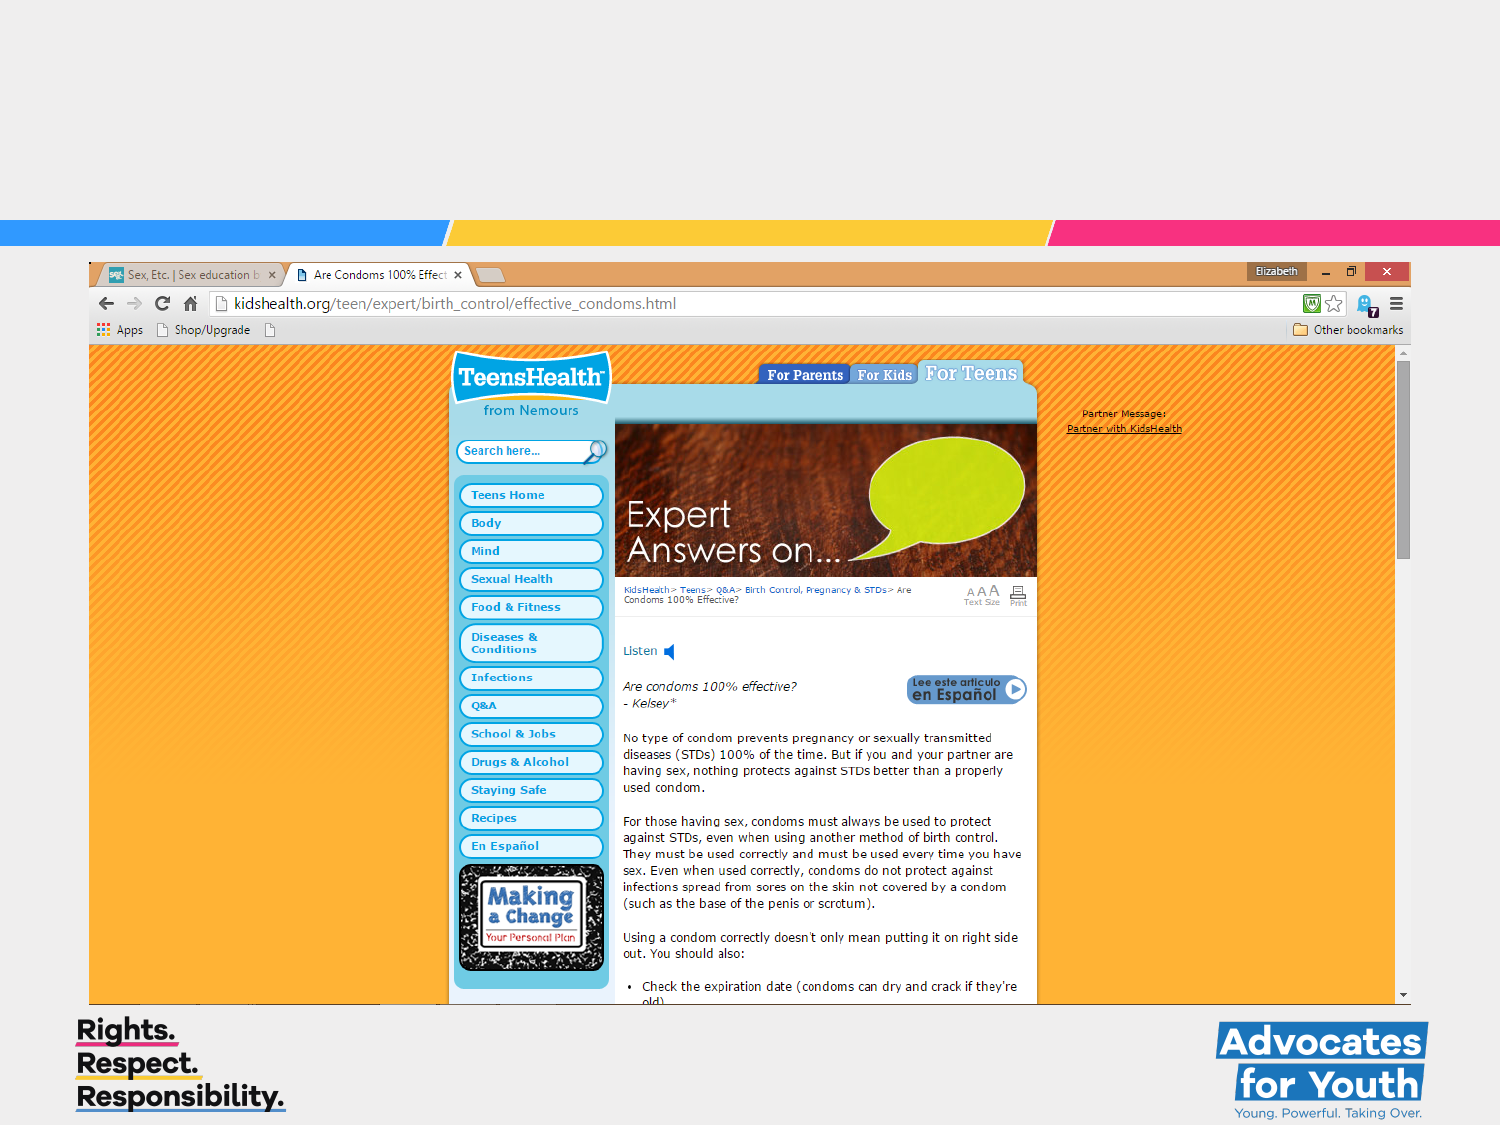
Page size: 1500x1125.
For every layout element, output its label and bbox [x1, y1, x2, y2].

list [89, 262, 1411, 1006]
picture [0, 207, 1500, 258]
